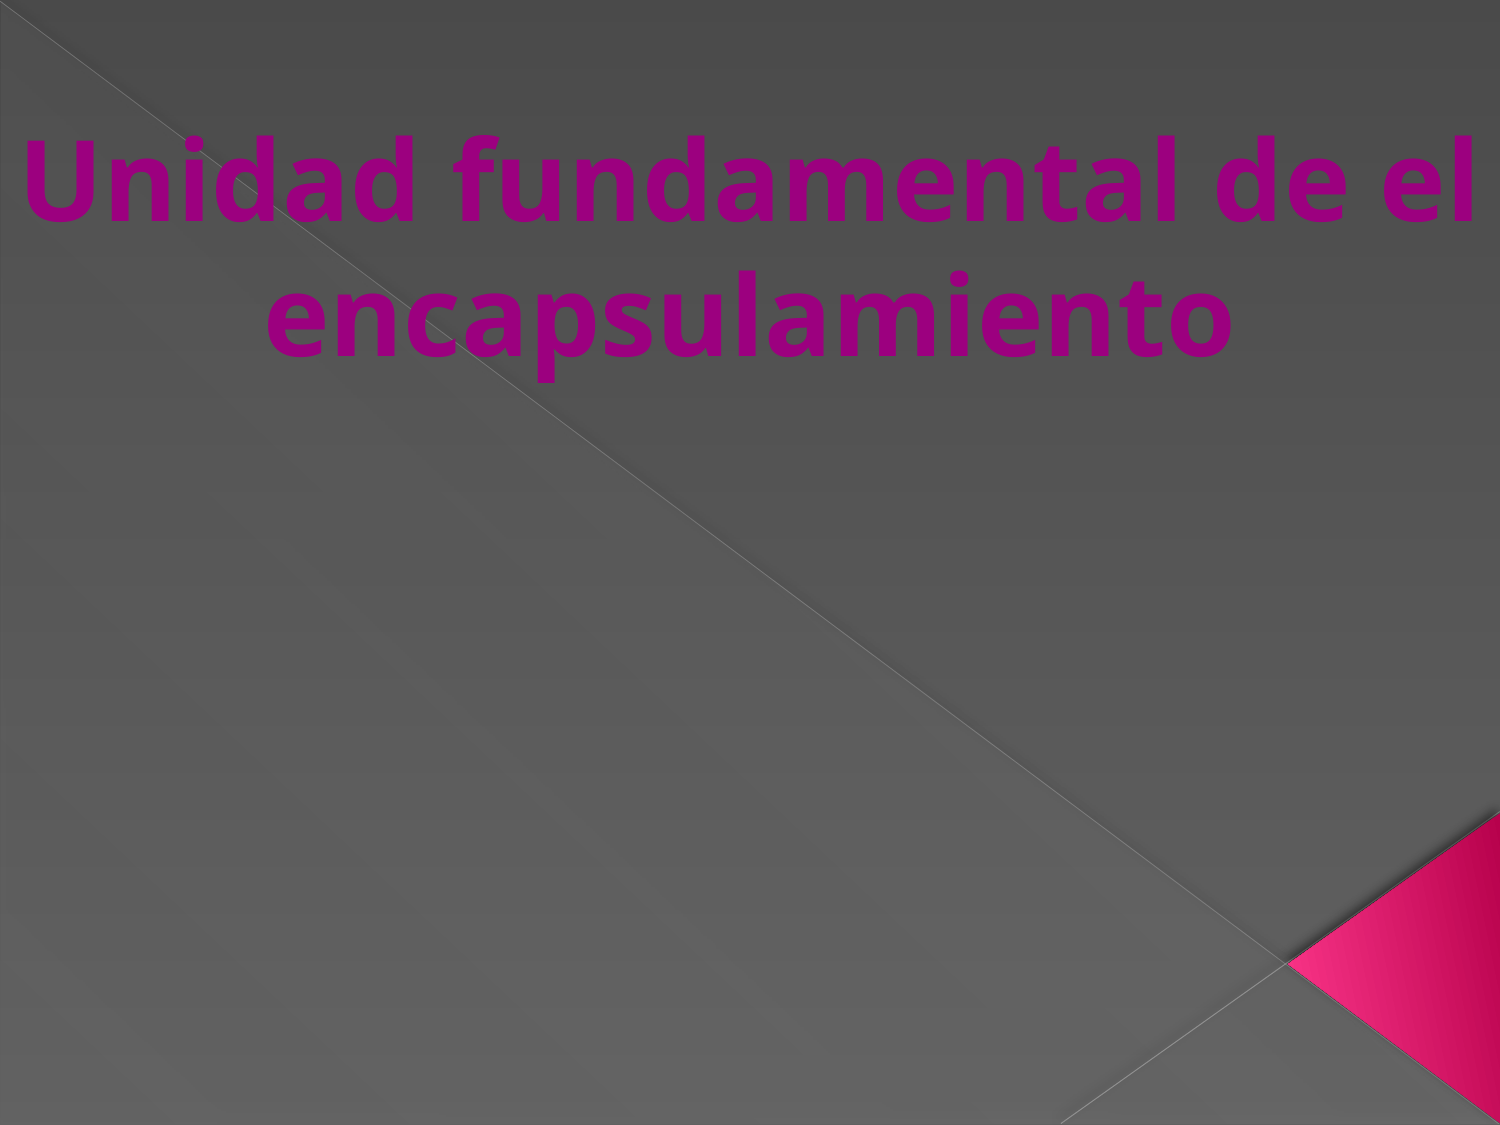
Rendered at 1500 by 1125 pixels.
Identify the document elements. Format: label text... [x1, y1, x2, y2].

text_box Unidad fundamental de el encapsulamiento [0, 101, 1500, 387]
